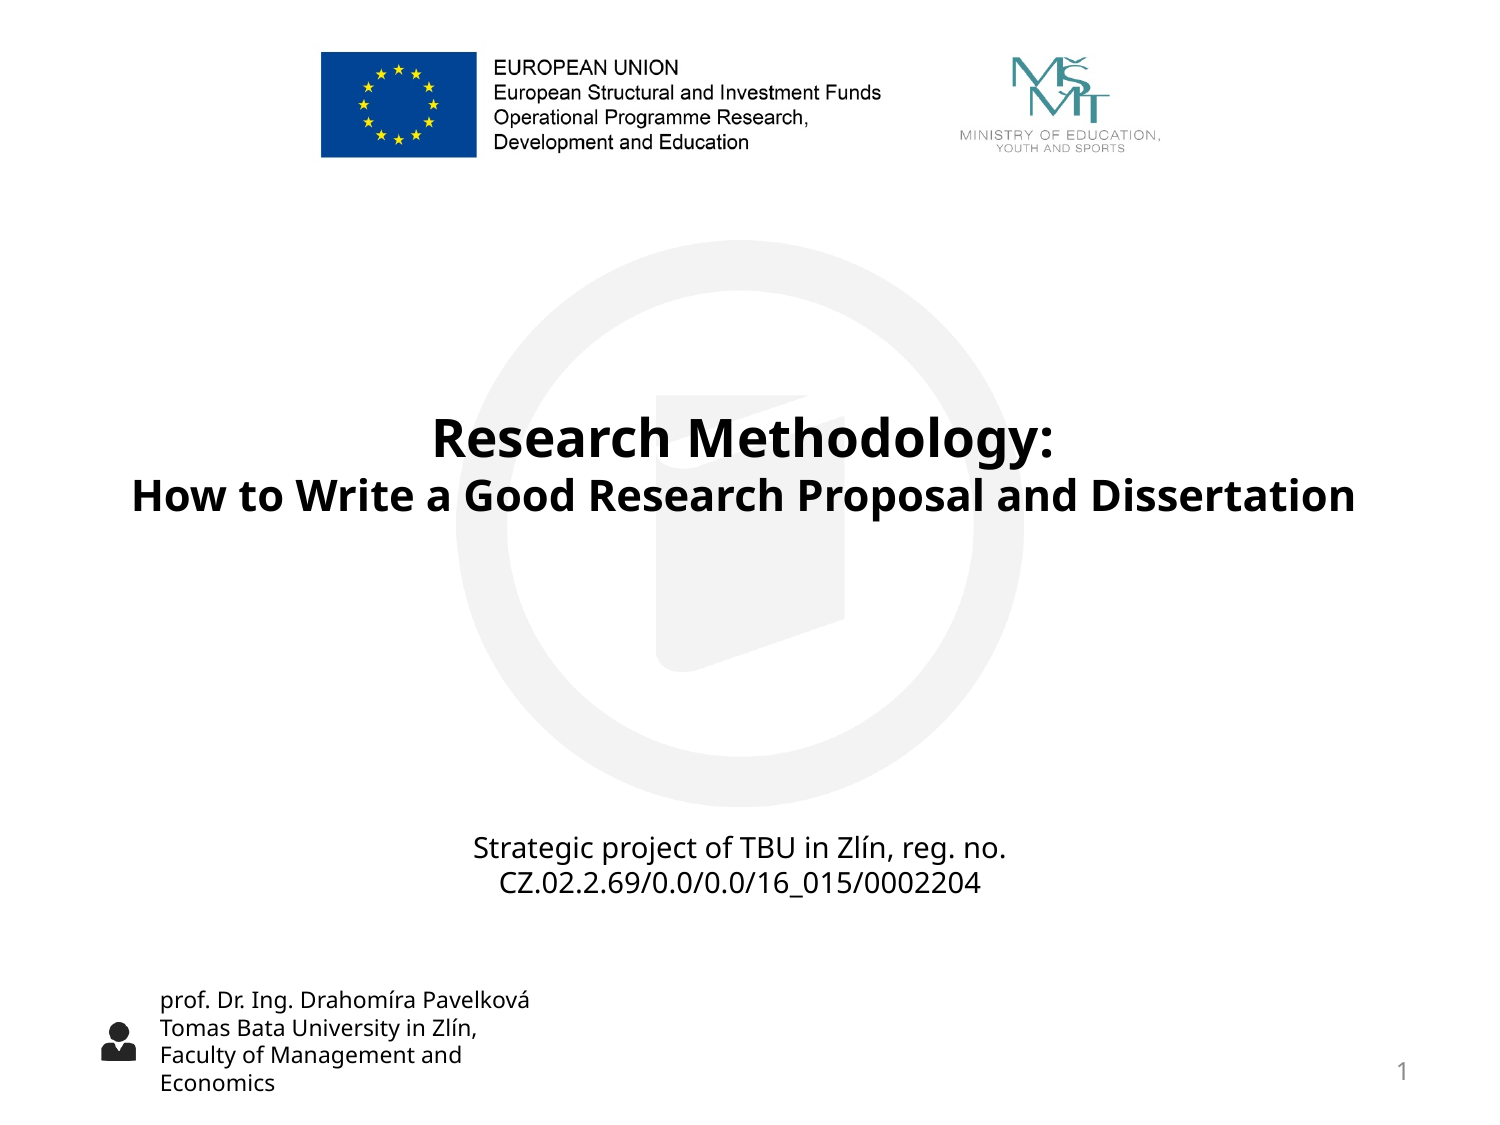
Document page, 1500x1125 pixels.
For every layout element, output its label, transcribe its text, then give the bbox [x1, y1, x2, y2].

text_box Strategic project of TBU in Zlín, reg. no. CZ.02.2.69/0.0/0.0/16_015/0002204 [267, 822, 1213, 907]
title Research Methodology: How to Write a Good Research Proposal and Dissertation [1028, 373, 1388, 615]
footer prof. Dr. Ing. Drahomíra Pavelková Tomas Bata University in Zlín, Faculty of Management and Economics [145, 999, 550, 1083]
title Research Methodology: How to Write a Good Research Proposal and Dissertation [112, 373, 451, 615]
picture [456, 239, 1024, 808]
picture [101, 1021, 136, 1062]
picture [268, 0, 1212, 210]
slide_number 1 [1074, 1042, 1425, 1103]
